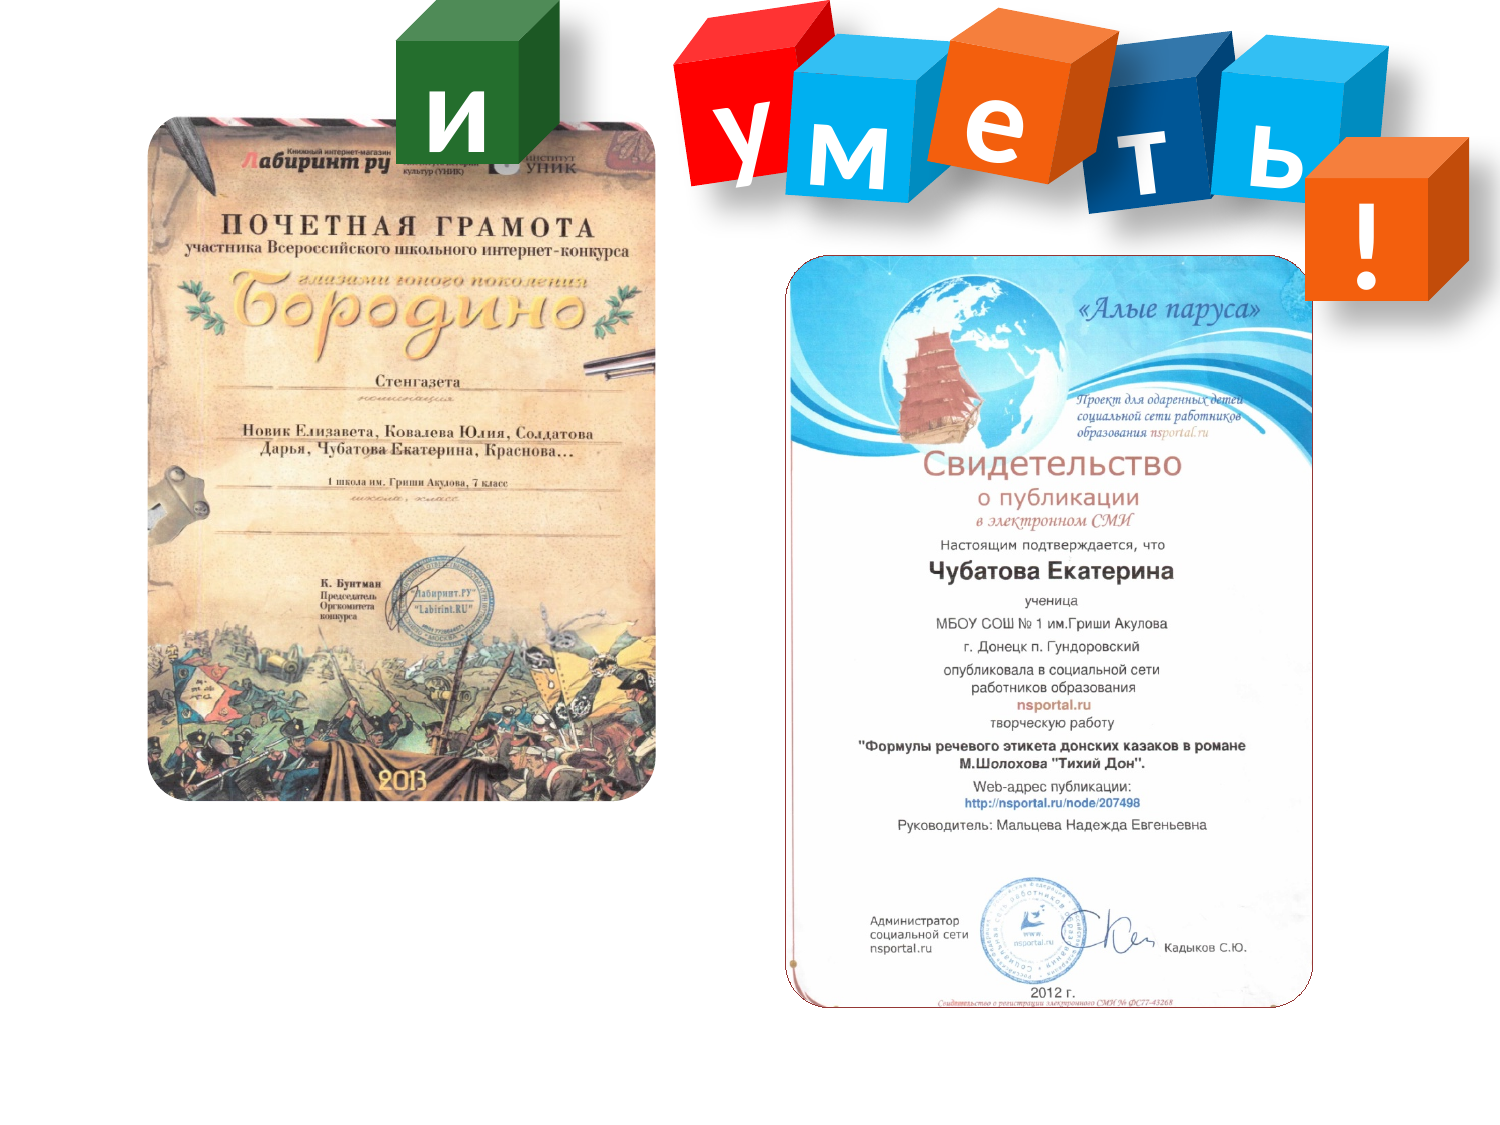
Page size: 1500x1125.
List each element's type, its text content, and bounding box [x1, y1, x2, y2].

picture [785, 255, 1314, 1008]
text_box ь [1208, 32, 1392, 205]
text_box м [783, 31, 948, 206]
text_box и [393, 0, 562, 111]
text_box т [1107, 28, 1237, 214]
text_box у [671, 0, 837, 189]
text_box е [925, 5, 1122, 187]
picture [147, 113, 656, 802]
text_box ! [1303, 135, 1472, 304]
